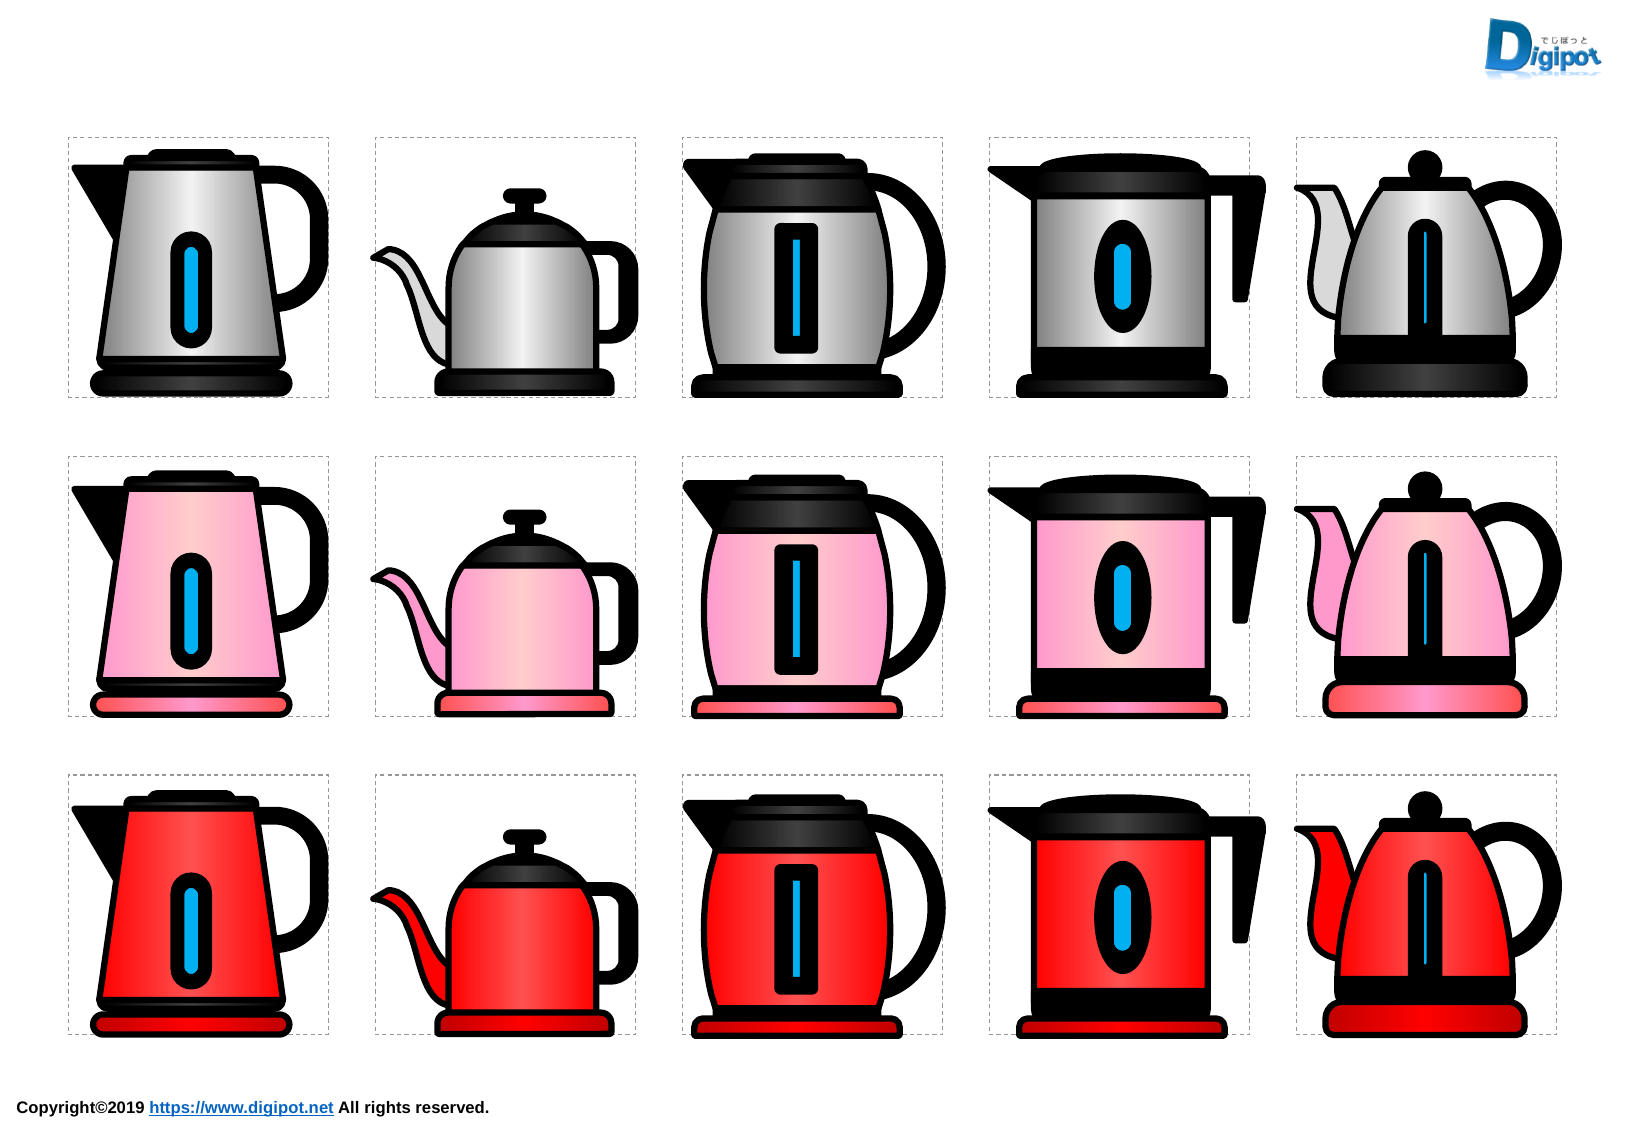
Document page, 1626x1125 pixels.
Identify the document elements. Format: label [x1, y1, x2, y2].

text_box [74, 793, 326, 1035]
text_box [686, 797, 943, 1036]
text_box [990, 156, 1263, 395]
text_box [686, 156, 943, 395]
text_box [74, 152, 326, 394]
text_box [74, 473, 326, 715]
text_box [373, 832, 636, 1035]
text_box [686, 477, 943, 716]
text_box [373, 191, 636, 393]
text_box [1296, 794, 1559, 1035]
text_box [373, 512, 636, 715]
text_box [1296, 153, 1559, 394]
text_box [990, 477, 1263, 717]
text_box [1296, 474, 1559, 716]
text_box [990, 797, 1263, 1036]
picture [1485, 18, 1602, 82]
